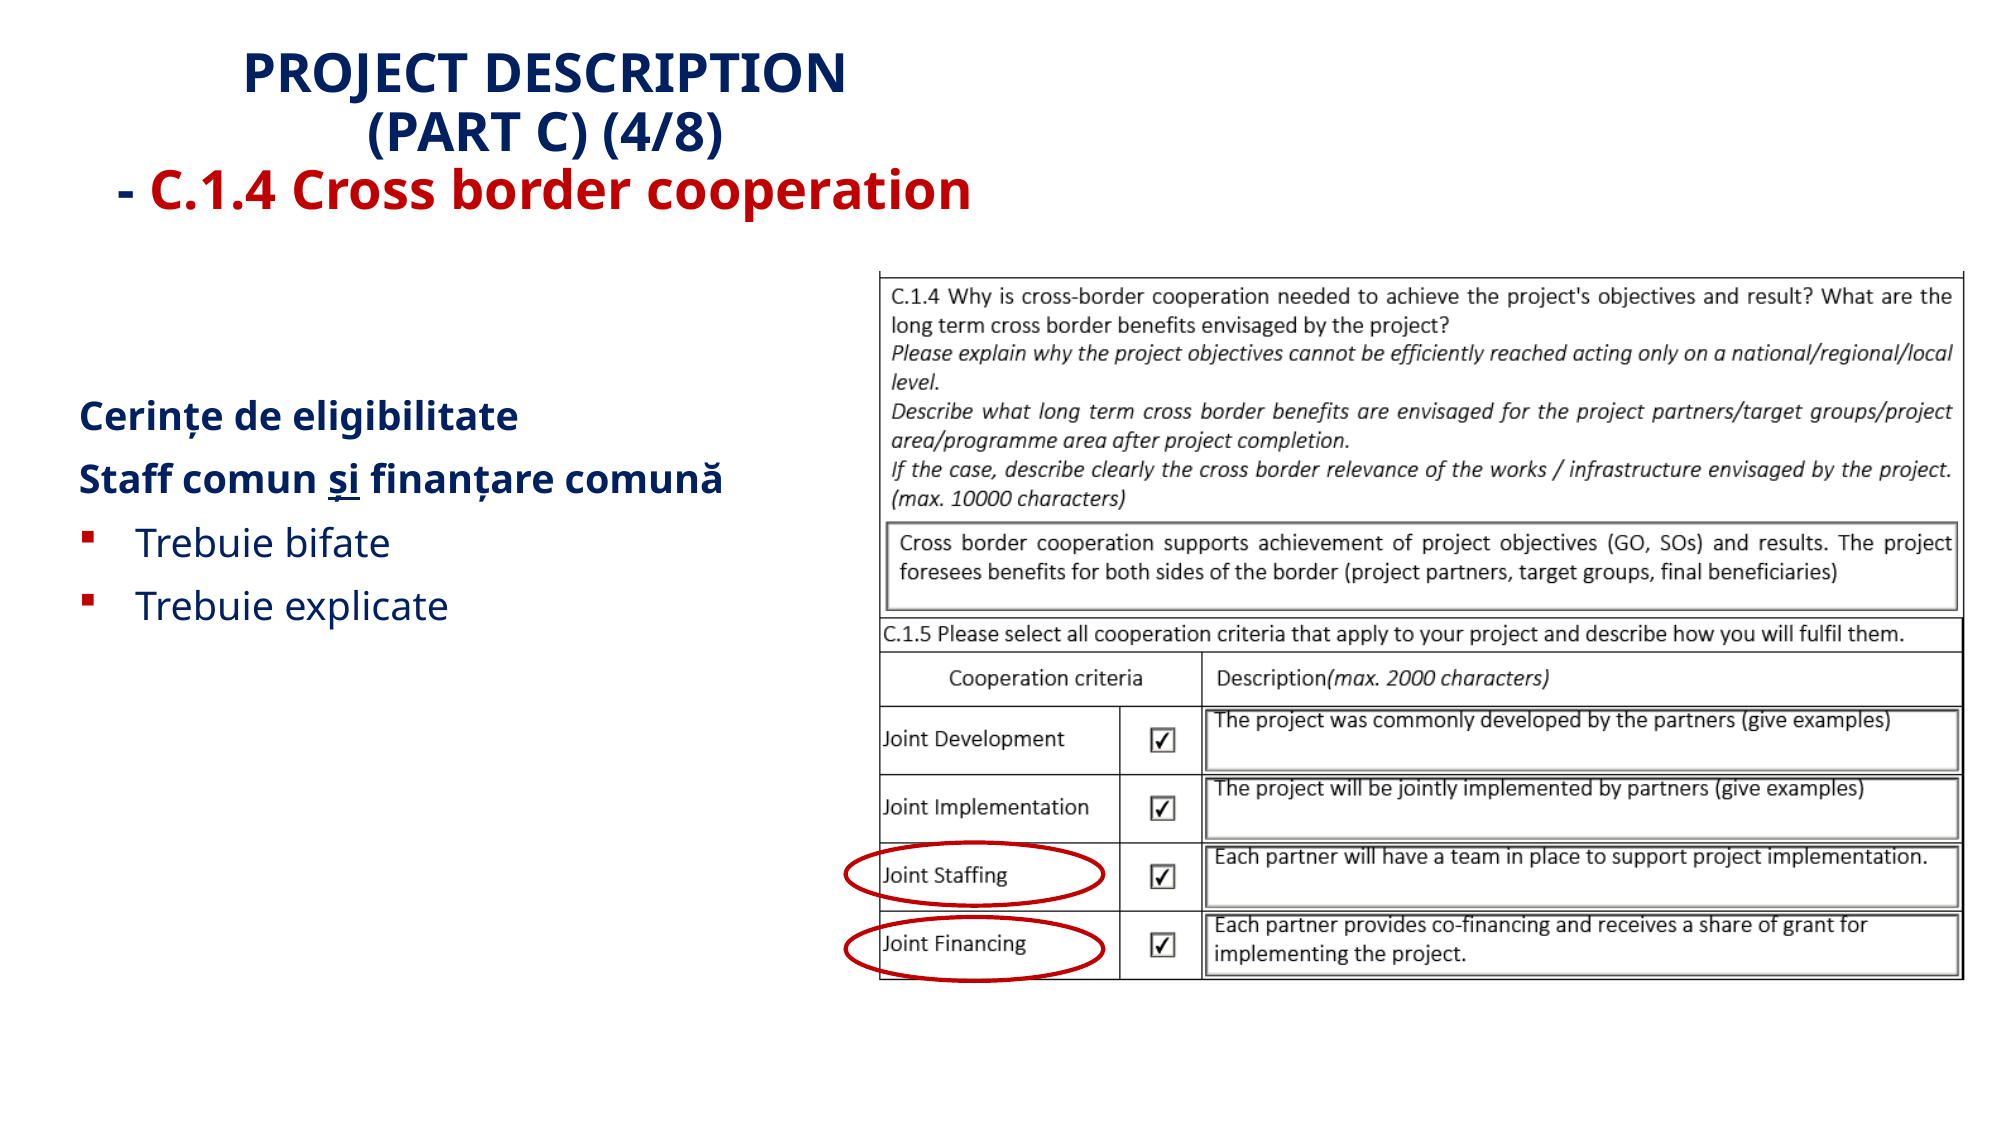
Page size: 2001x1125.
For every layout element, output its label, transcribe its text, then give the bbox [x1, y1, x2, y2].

subtitle Cerințe de eligibilitate Staff comun și finanțare comună Trebuie bifate Trebuie explicate [64, 271, 759, 1007]
picture [873, 271, 1972, 984]
text_box [844, 928, 873, 970]
title PROJECT DESCRIPTION (PART C) (4/8) - C.1.4 Cross border cooperation [0, 15, 1092, 229]
text_box [844, 853, 873, 895]
